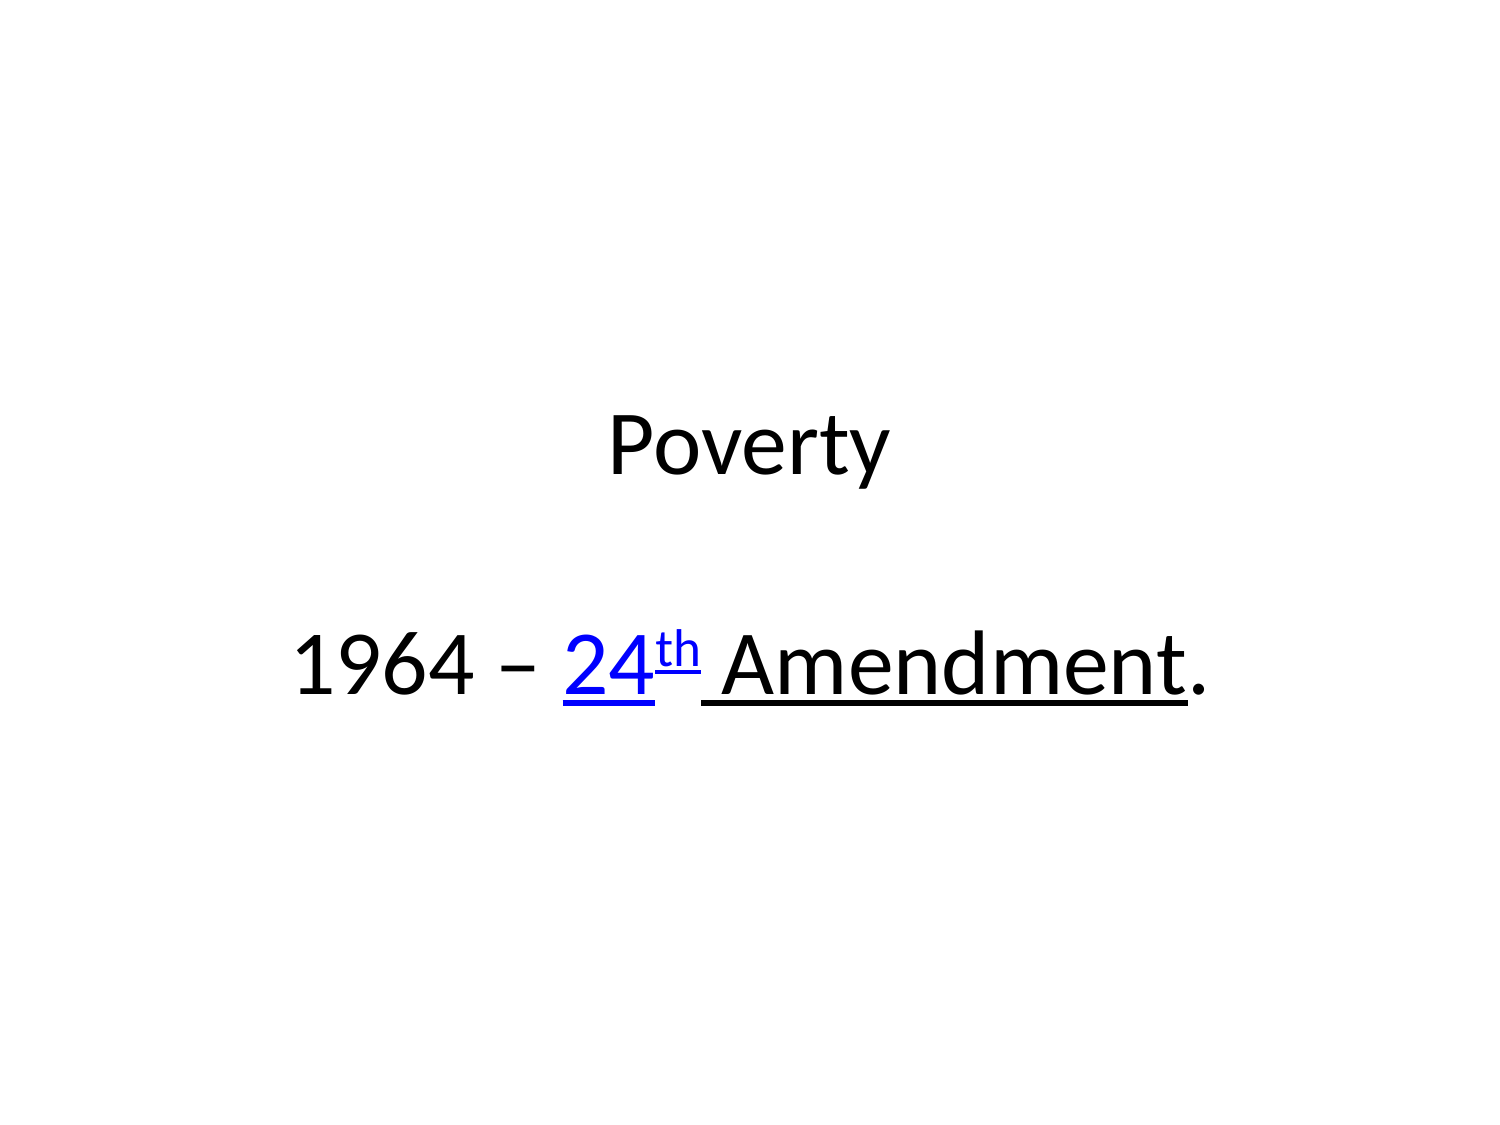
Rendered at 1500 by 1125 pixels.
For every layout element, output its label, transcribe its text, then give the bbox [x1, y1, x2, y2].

title Poverty 1964 – 24th Amendment. [74, 44, 1426, 1051]
